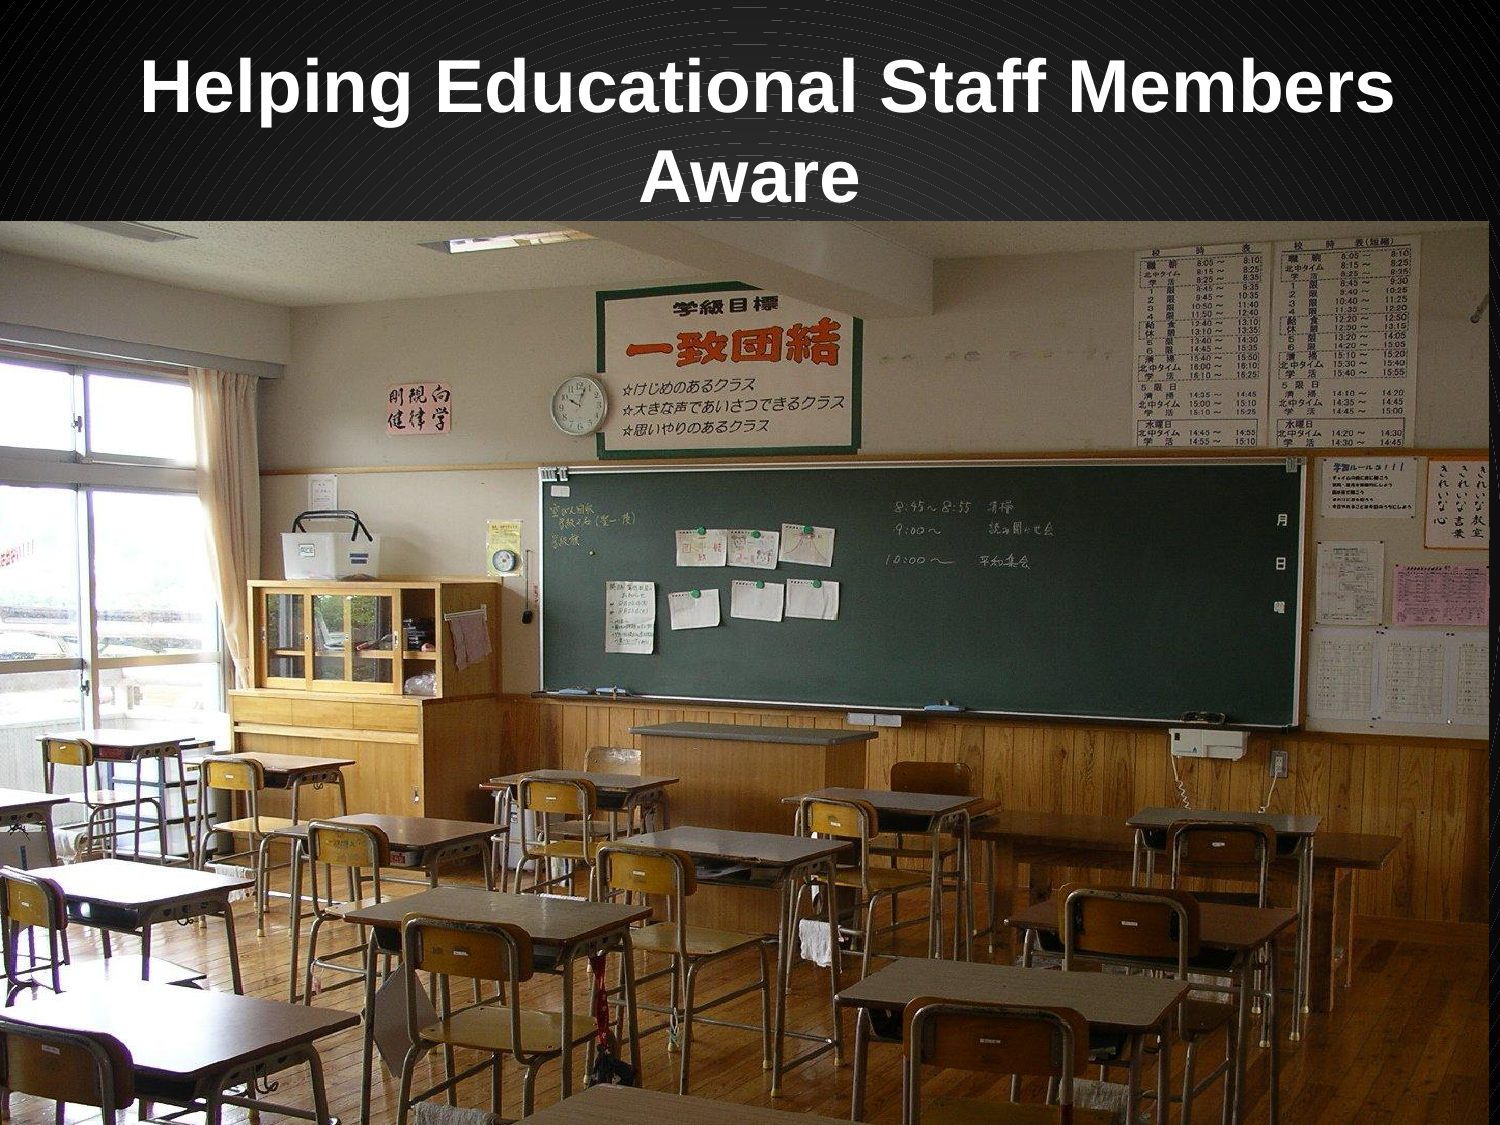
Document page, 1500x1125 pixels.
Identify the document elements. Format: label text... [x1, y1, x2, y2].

title Helping Educational Staff Members Aware [75, 45, 1425, 220]
picture [0, 221, 1489, 1125]
